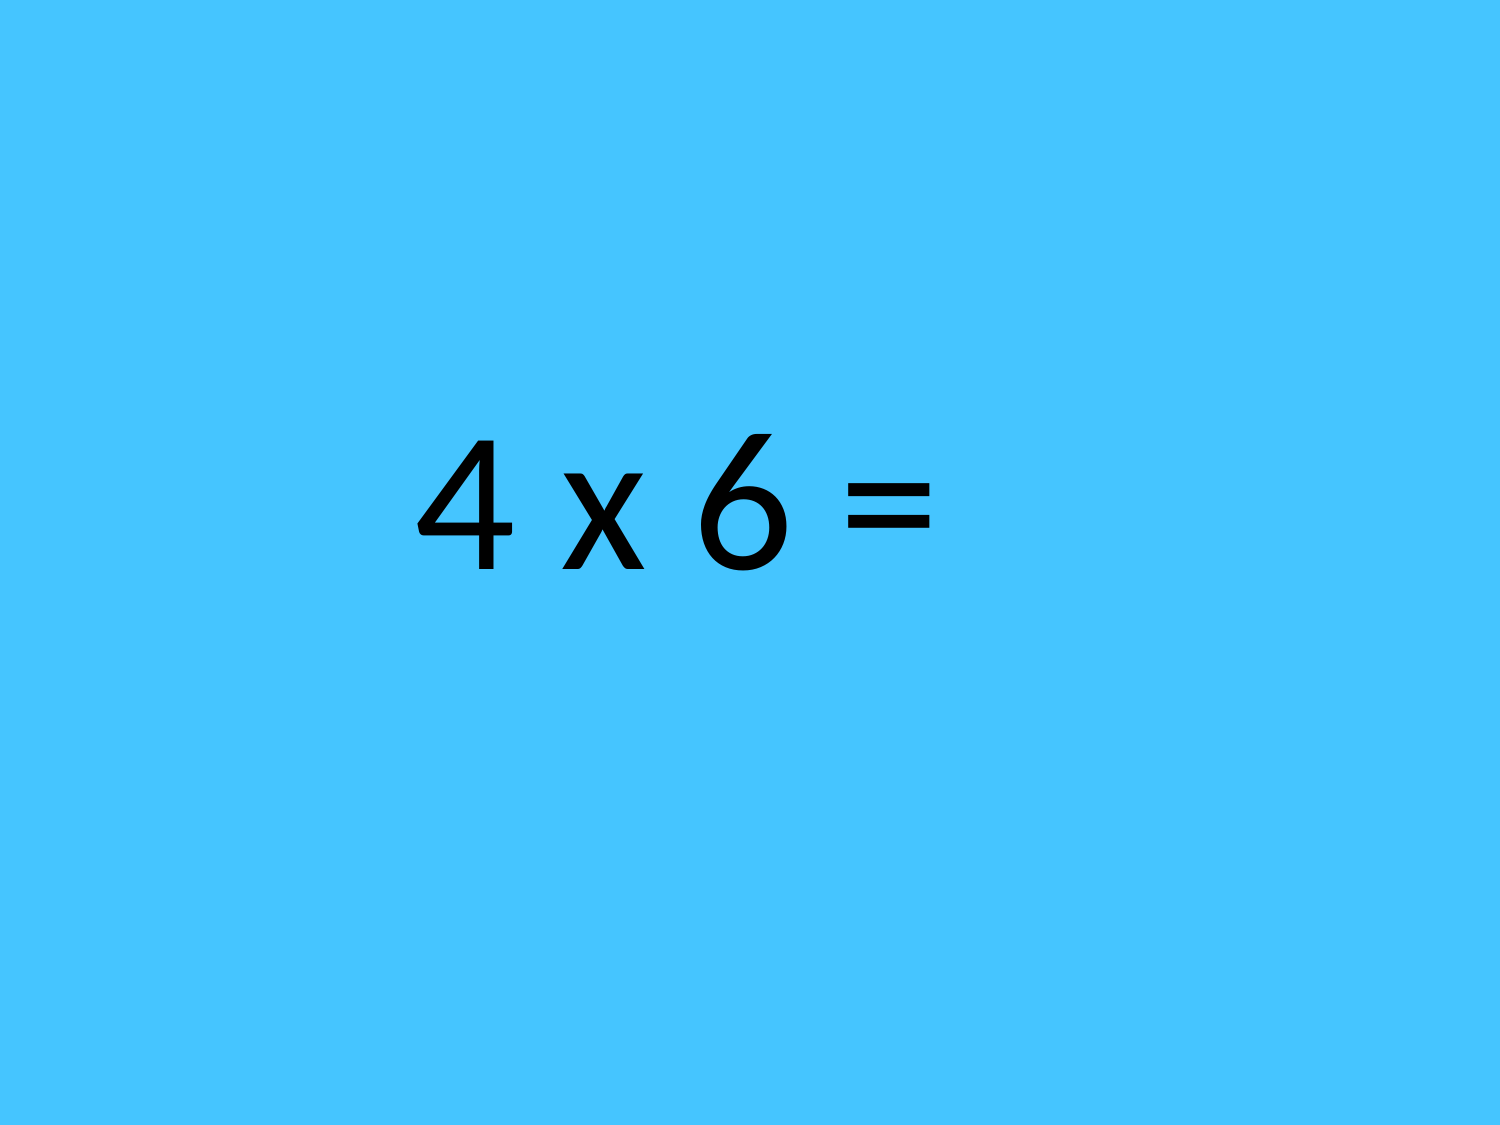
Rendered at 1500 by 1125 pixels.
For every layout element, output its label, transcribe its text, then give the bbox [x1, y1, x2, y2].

text_box 4 x 6 = [399, 362, 1063, 618]
